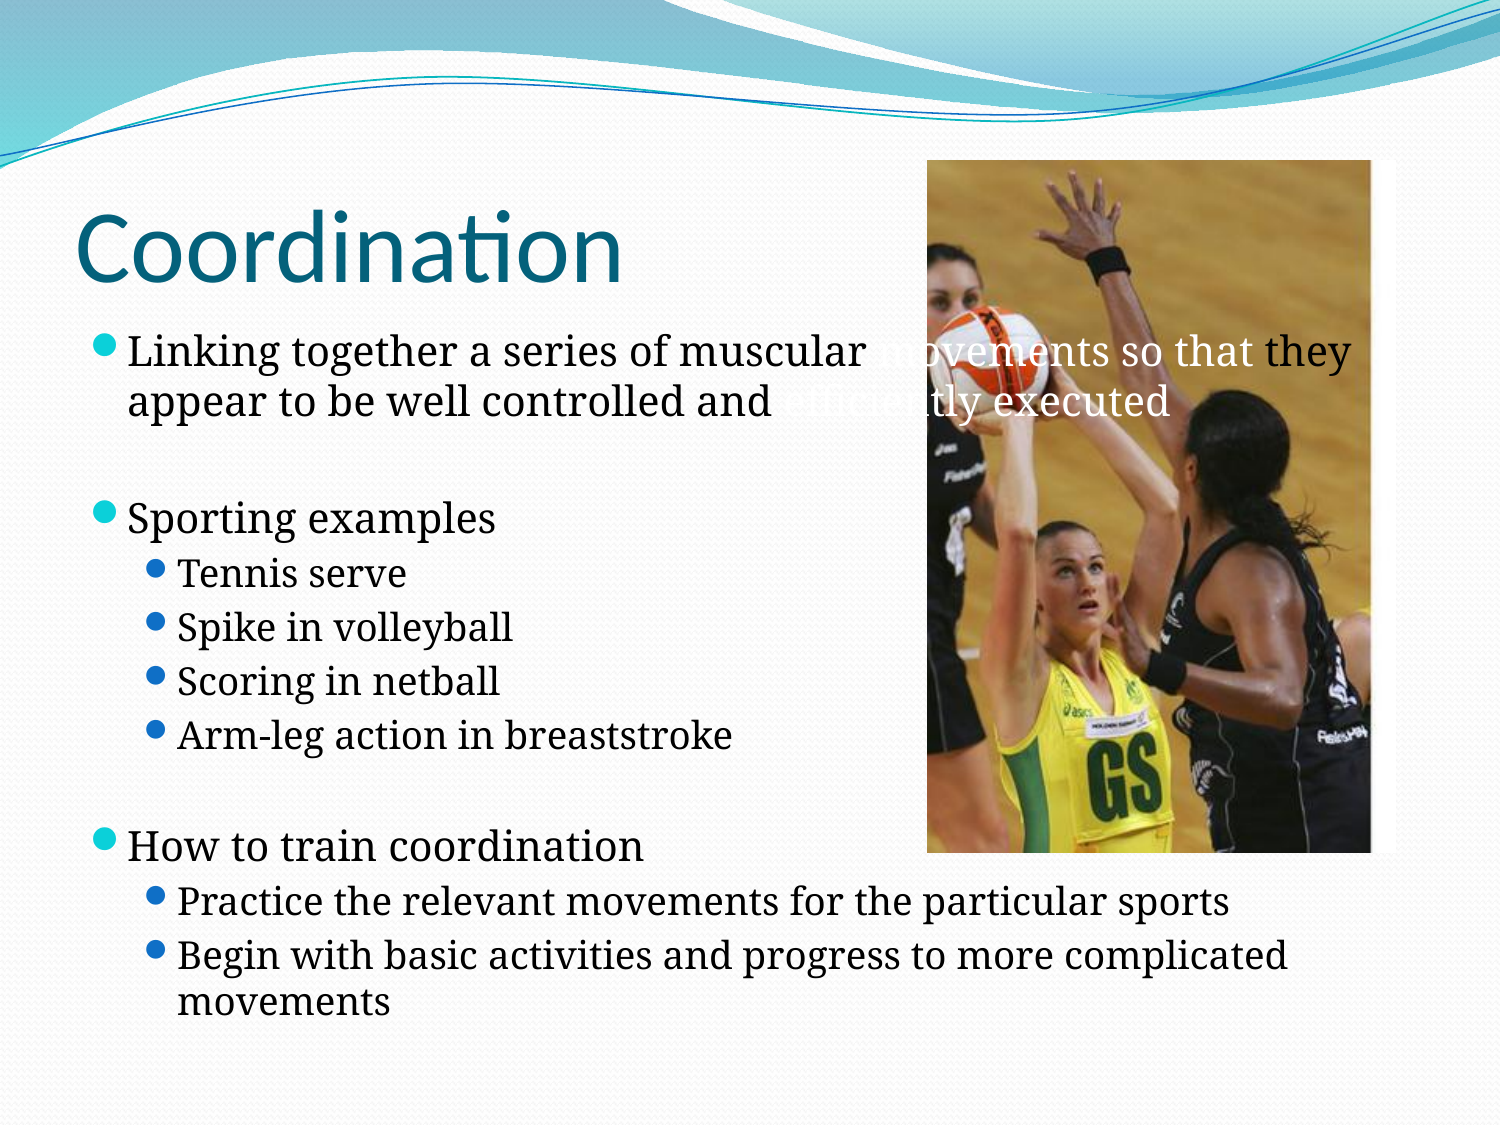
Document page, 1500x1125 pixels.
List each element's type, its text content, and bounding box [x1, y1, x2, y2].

picture [926, 160, 1397, 854]
list Linking together a series of muscular movements so that they appear to be well controlled and efficiently executed Sporting examples Tennis serve Spike in volleyball Scoring in netball Arm-leg action in breaststroke How to train coordination Practice the relevant movements for the particular sports Begin with basic activities and progress to more complicated movements [75, 317, 1425, 1038]
title Coordination [75, 115, 1425, 303]
